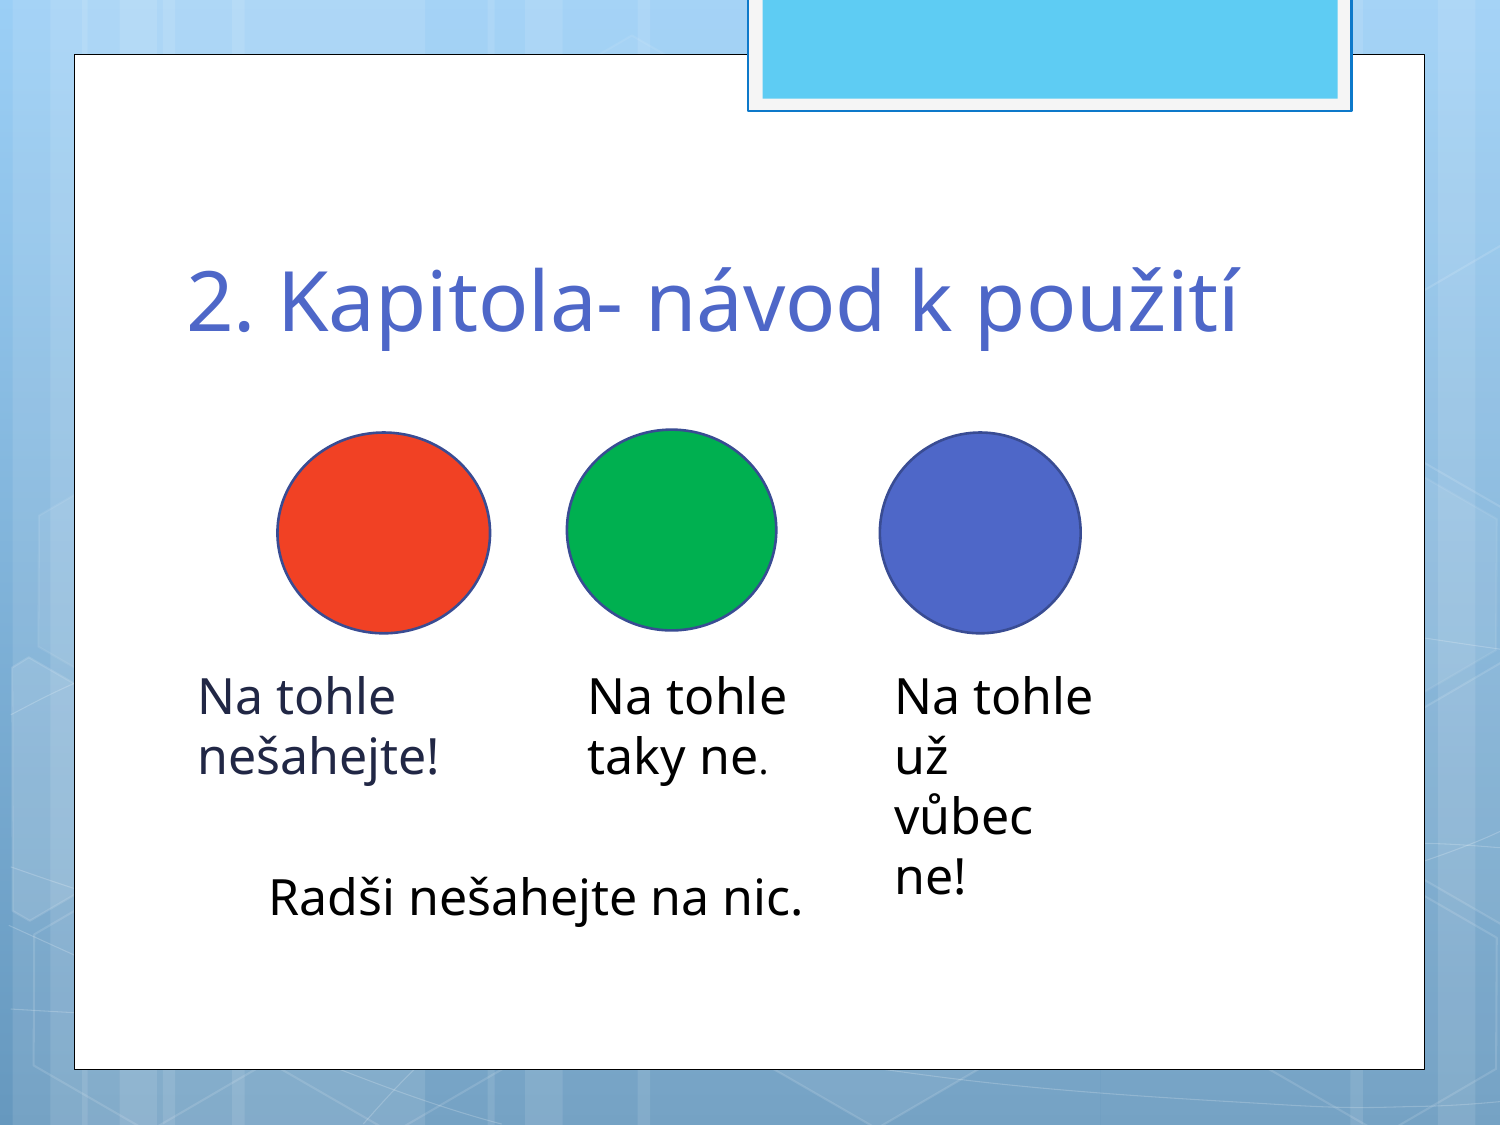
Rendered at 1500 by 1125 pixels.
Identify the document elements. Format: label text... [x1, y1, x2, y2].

text_box Na tohle taky ne. [573, 656, 842, 792]
title 2. Kapitola- návod k použití [171, 168, 1324, 357]
text_box Na tohle už vůbec ne! [879, 656, 1117, 912]
text_box Radši nešahejte na nic. [253, 857, 880, 933]
list Na tohle nešahejte! [171, 656, 550, 799]
text_box [276, 431, 492, 635]
text_box [878, 431, 1082, 635]
text_box [565, 428, 778, 632]
